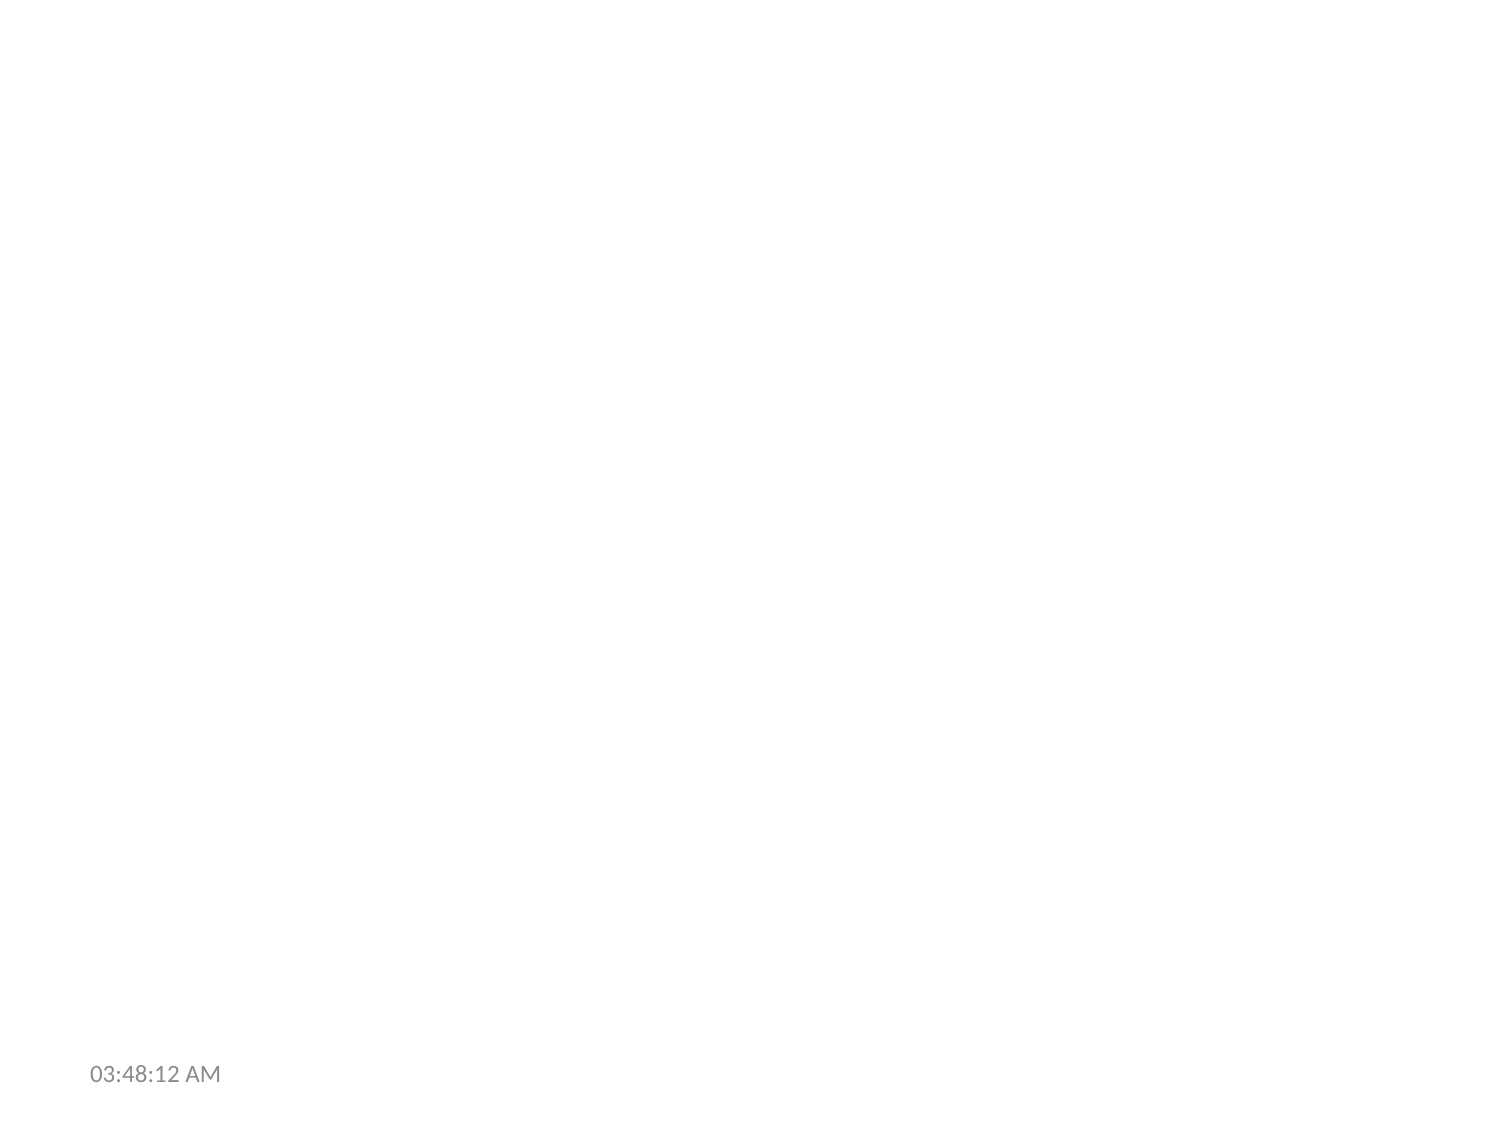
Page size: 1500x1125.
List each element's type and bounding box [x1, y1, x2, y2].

slide_number [75, 1042, 425, 1103]
